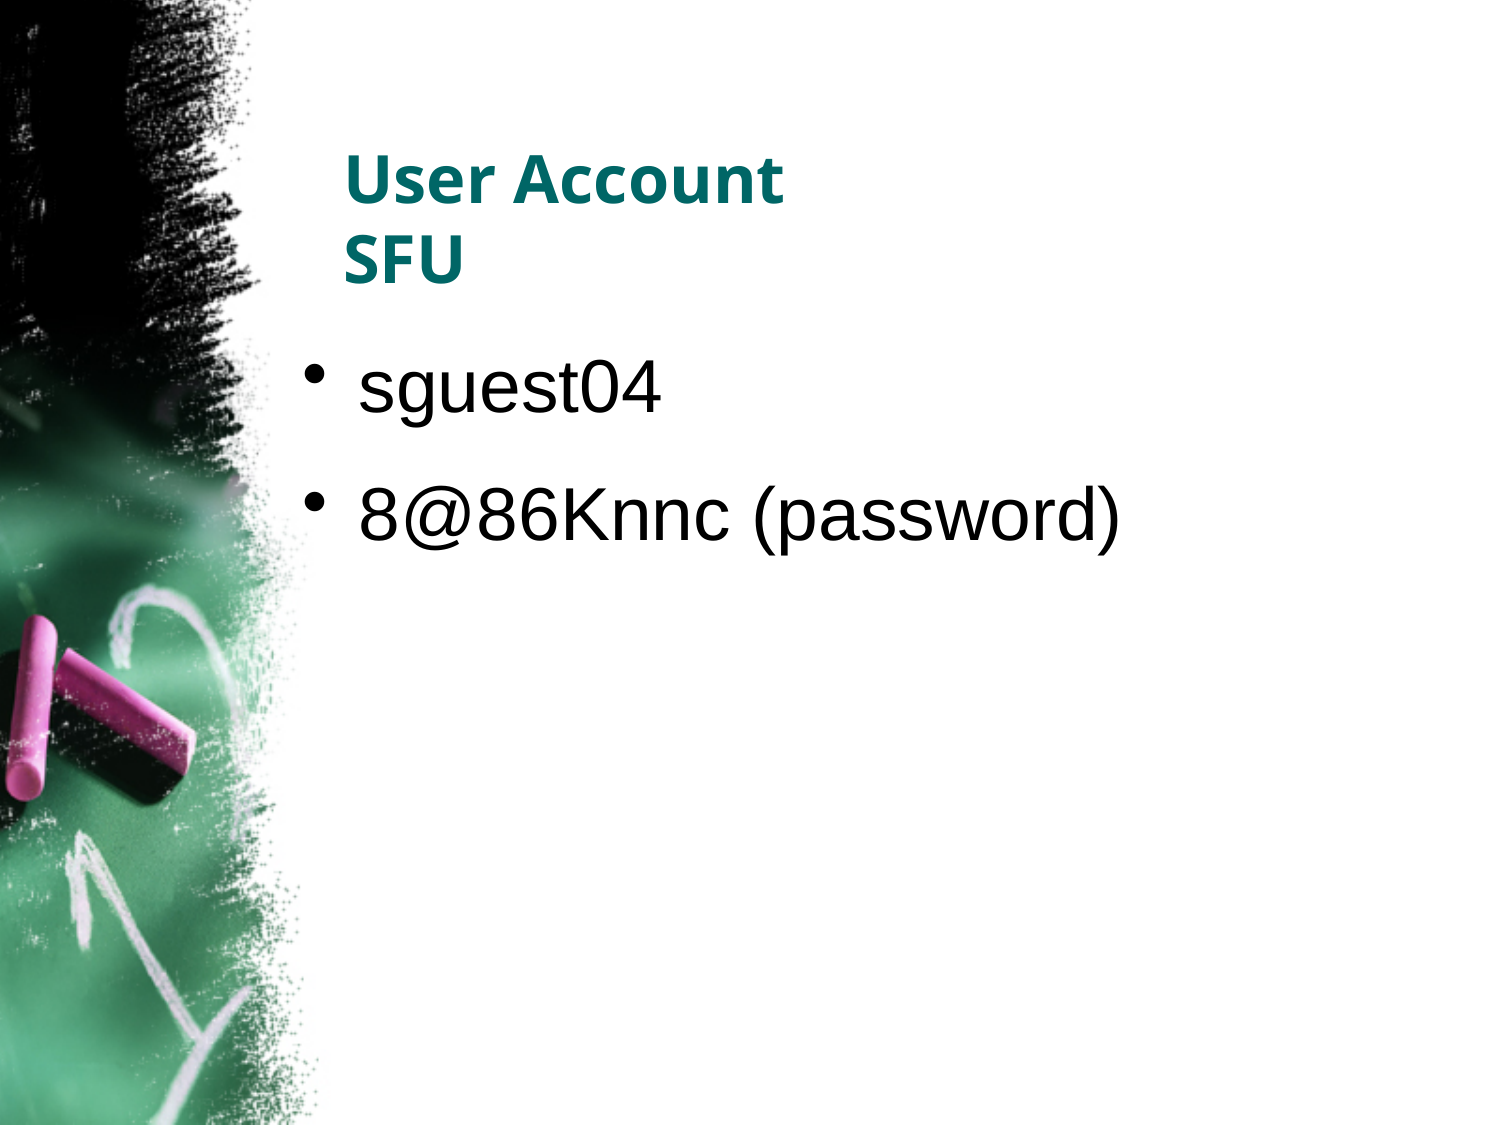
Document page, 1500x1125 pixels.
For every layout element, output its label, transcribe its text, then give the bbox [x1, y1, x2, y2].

title User Account SFU [327, 148, 1479, 287]
picture [0, 0, 1500, 1125]
list sguest04 8@86Knnc (password) [287, 330, 1438, 1081]
